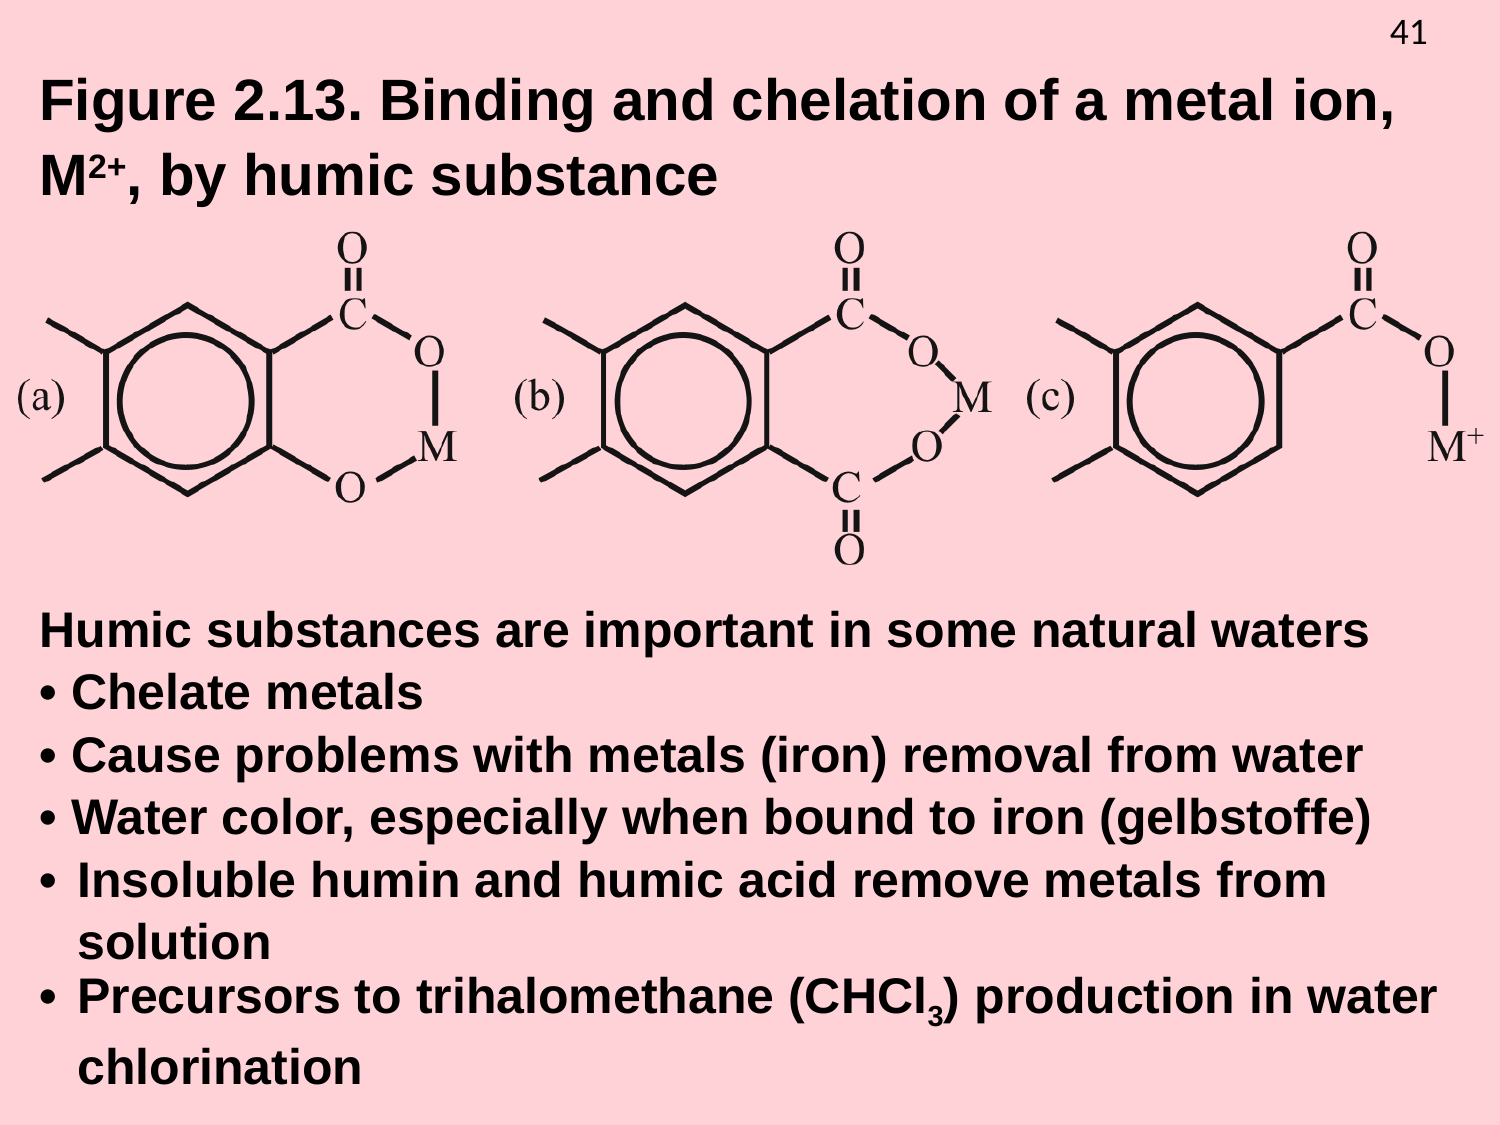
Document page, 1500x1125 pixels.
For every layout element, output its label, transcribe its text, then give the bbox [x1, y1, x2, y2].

text_box Figure 2.13. Binding and chelation of a metal ion, M2+, by humic substance [24, 49, 1463, 214]
text_box Humic substances are important in some natural waters • Chelate metals • Cause problems with metals (iron) removal from water • Water color, especially when bound to iron (gelbstoffe) • Insoluble humin and humic acid remove metals from solution • Precursors to trihalomethane (CHCl3) production in water chlorination [24, 589, 1500, 1102]
picture [0, 215, 1500, 582]
text_box 41 [1374, 0, 1488, 60]
